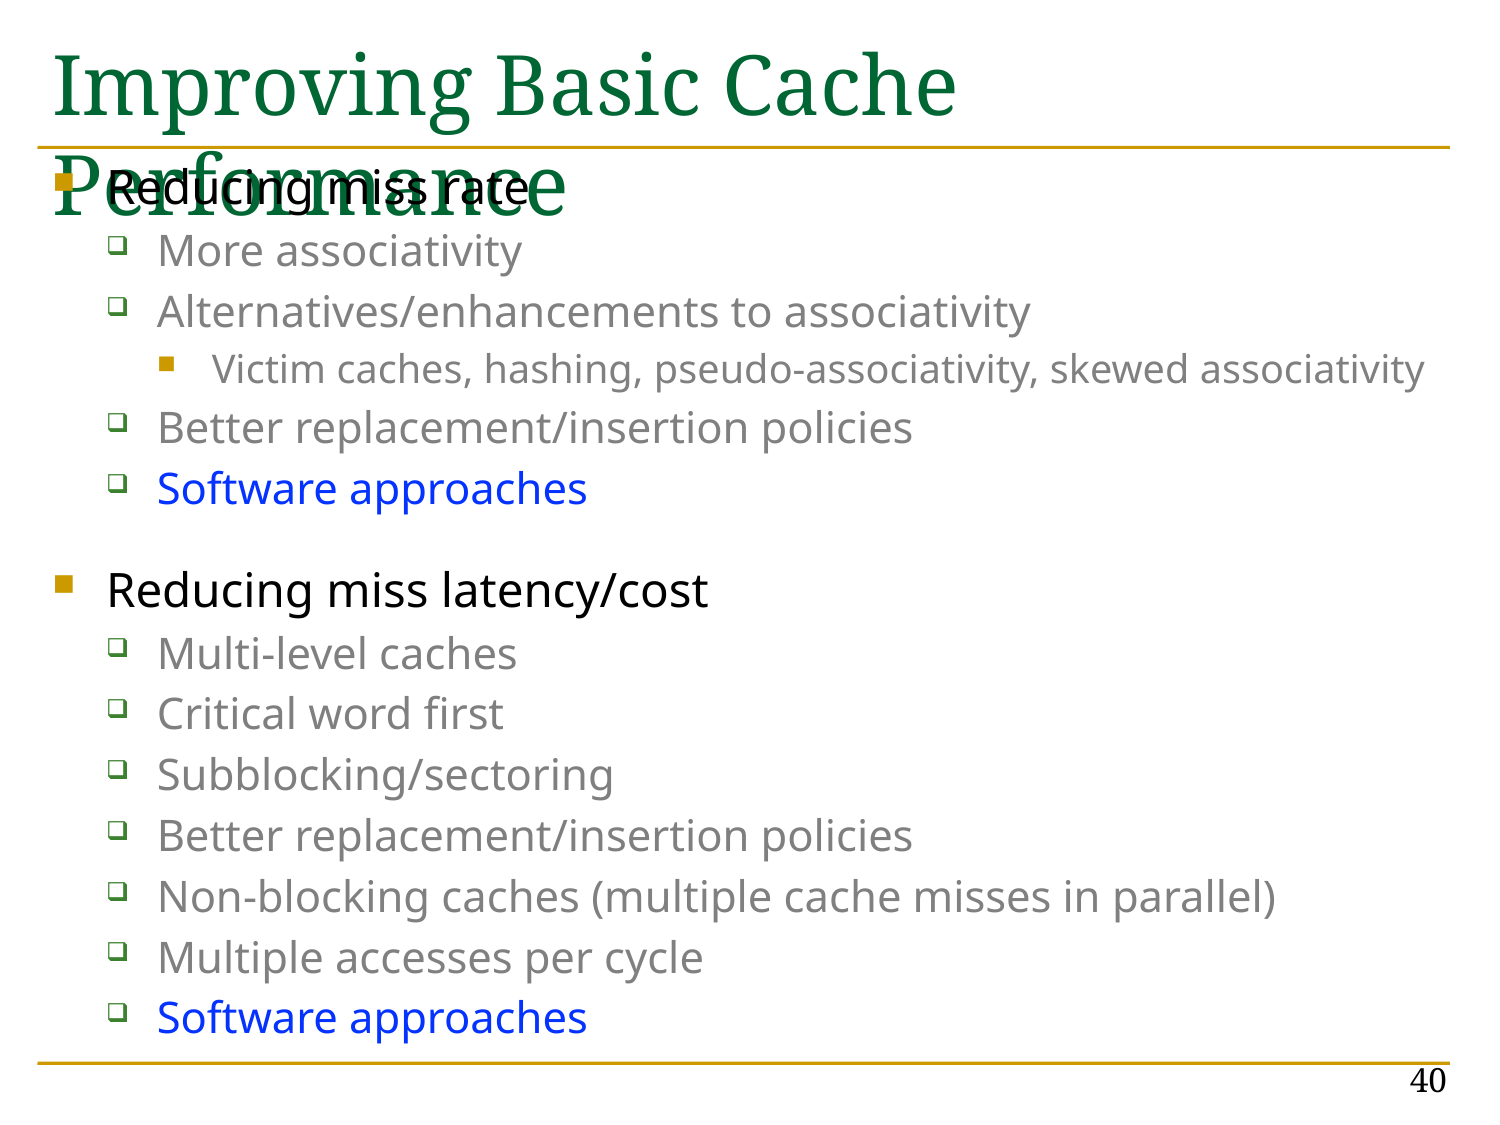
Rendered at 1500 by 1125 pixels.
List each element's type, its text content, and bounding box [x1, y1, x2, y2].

list Reducing miss rate More associativity Alternatives/enhancements to associativity Victim caches, hashing, pseudo-associativity, skewed associativity Better replacement/insertion policies Software approaches Reducing miss latency/cost Multi-level caches Critical word first Subblocking/sectoring Better replacement/insertion policies Non-blocking caches (multiple cache misses in parallel) Multiple accesses per cycle Software approaches [37, 149, 1450, 1063]
slide_number 40 [1111, 1036, 1462, 1112]
title Improving Basic Cache Performance [37, 24, 1450, 149]
